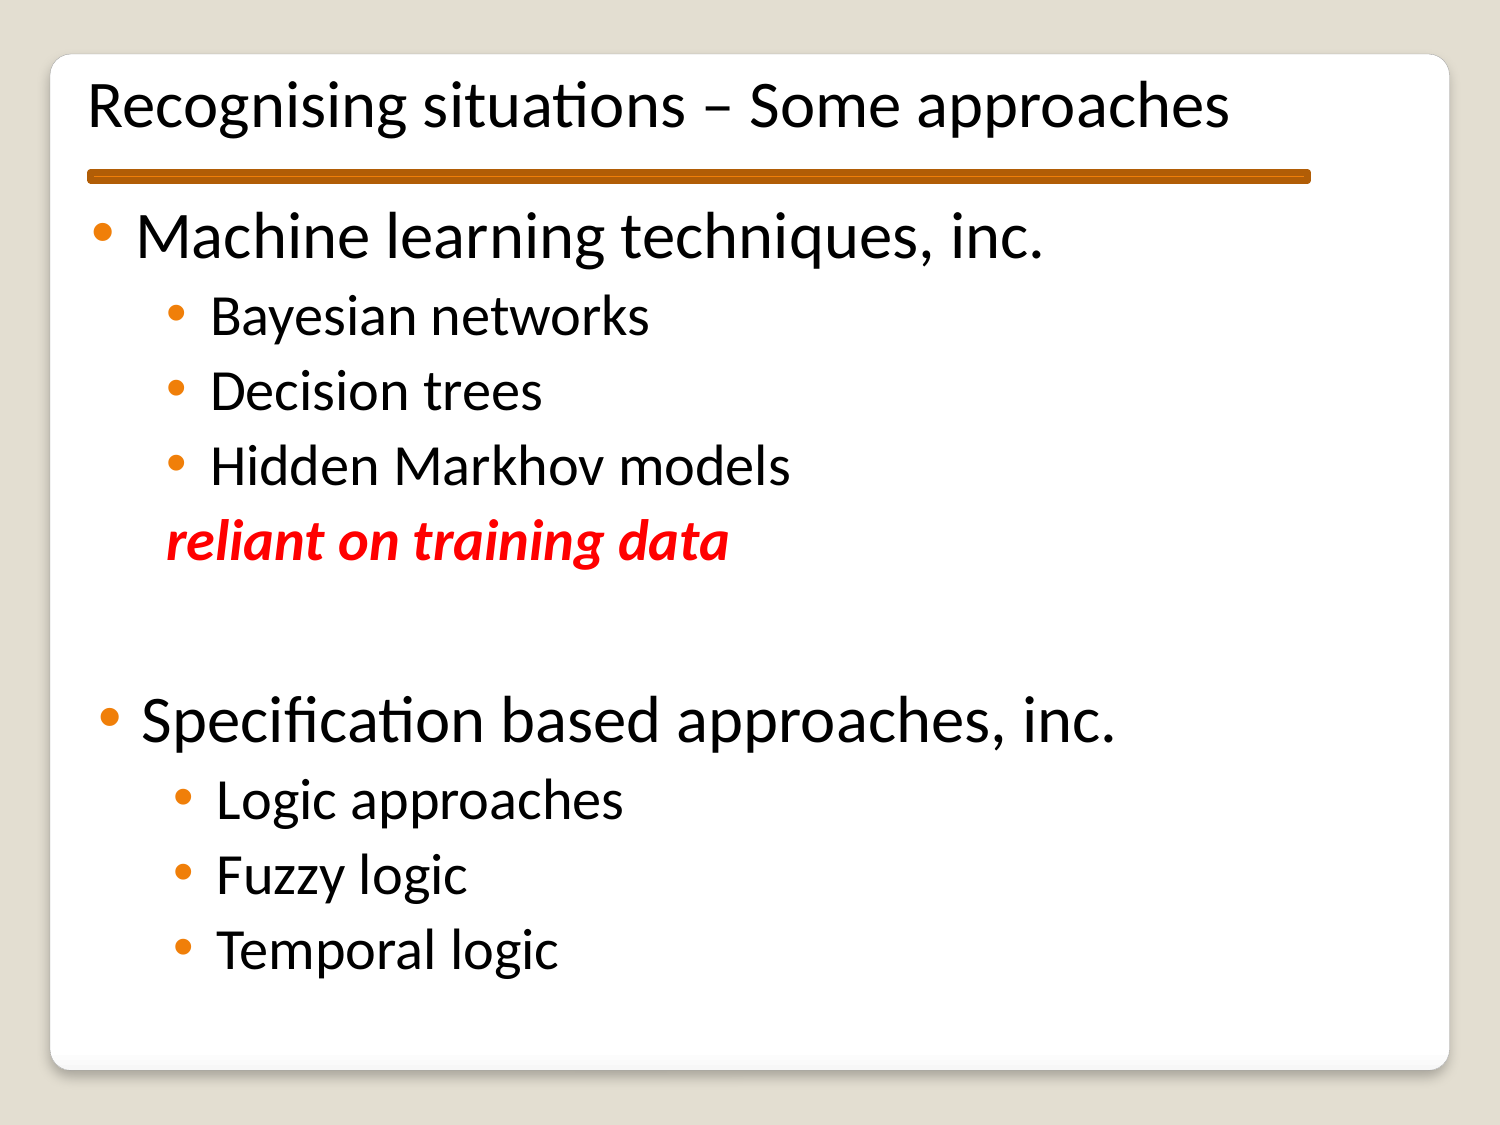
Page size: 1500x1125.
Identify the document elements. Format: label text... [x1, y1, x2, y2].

text_box Machine learning techniques, inc. Bayesian networks Decision trees Hidden Markhov models reliant on training data [76, 184, 1359, 693]
text_box [87, 169, 1311, 184]
text_box Recognising situations – Some approaches [72, 53, 1444, 149]
text_box Specification based approaches, inc. Logic approaches Fuzzy logic Temporal logic [83, 668, 1500, 1125]
